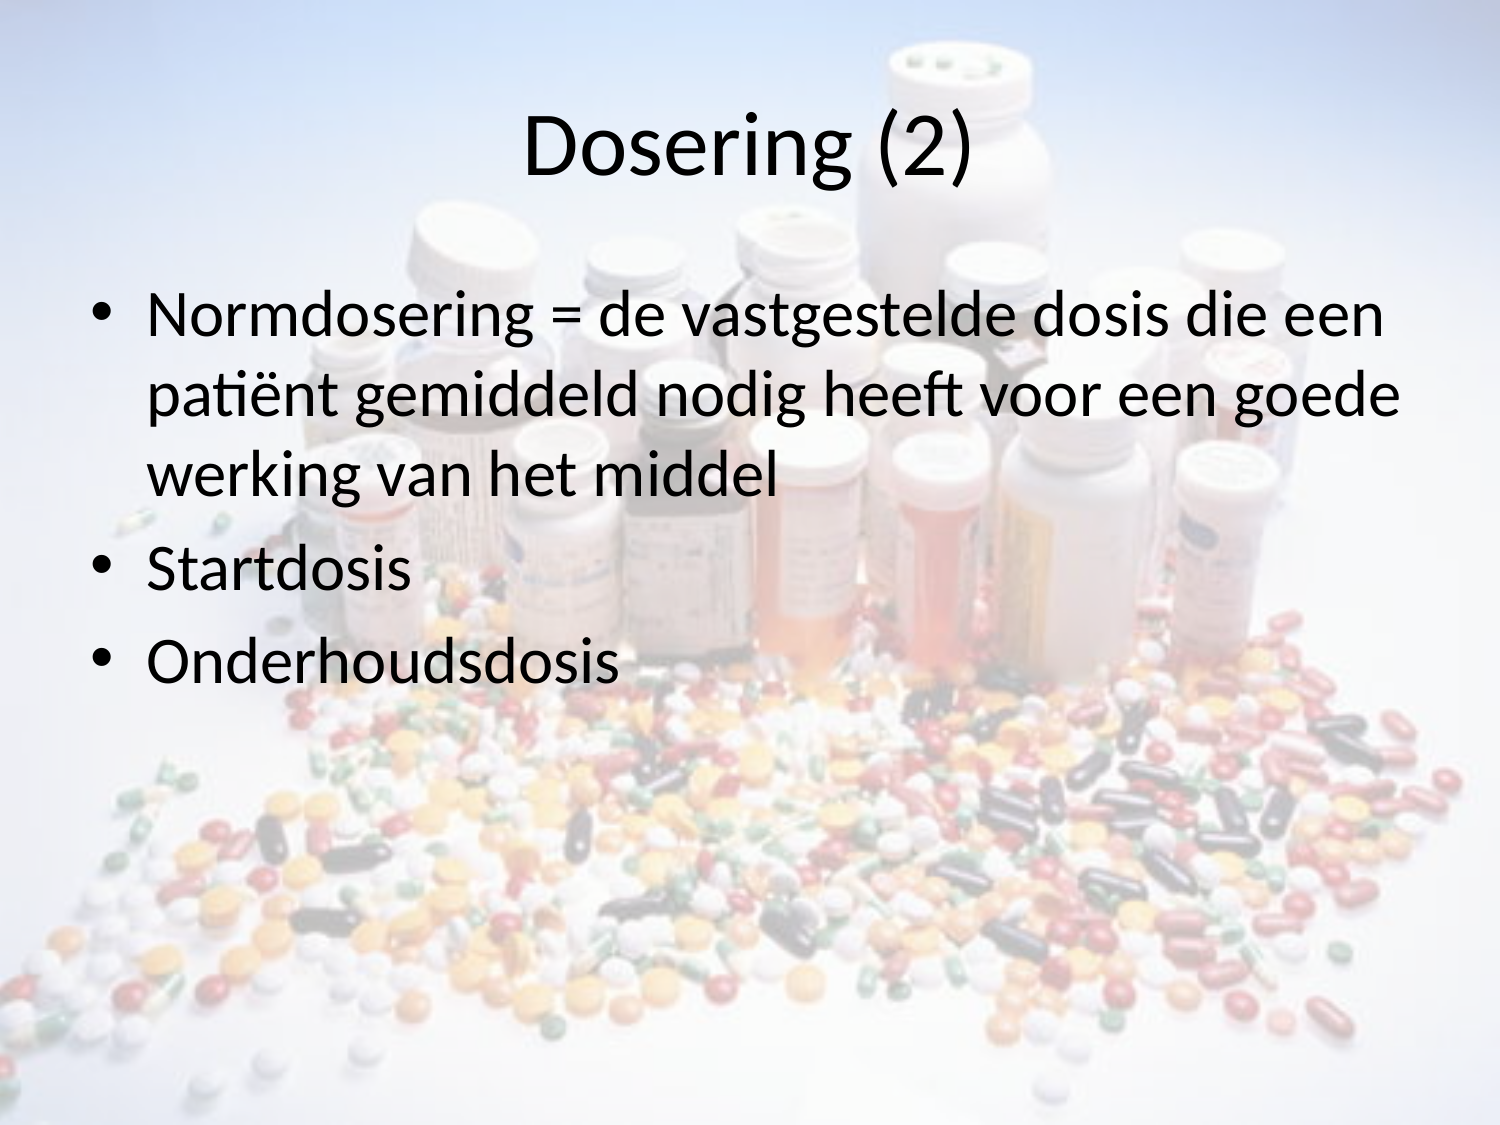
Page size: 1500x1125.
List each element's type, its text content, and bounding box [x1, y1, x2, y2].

list Normdosering = de vastgestelde dosis die een patiënt gemiddeld nodig heeft voor een goede werking van het middel Startdosis Onderhoudsdosis [75, 262, 1425, 1005]
title Dosering (2) [75, 45, 1425, 233]
